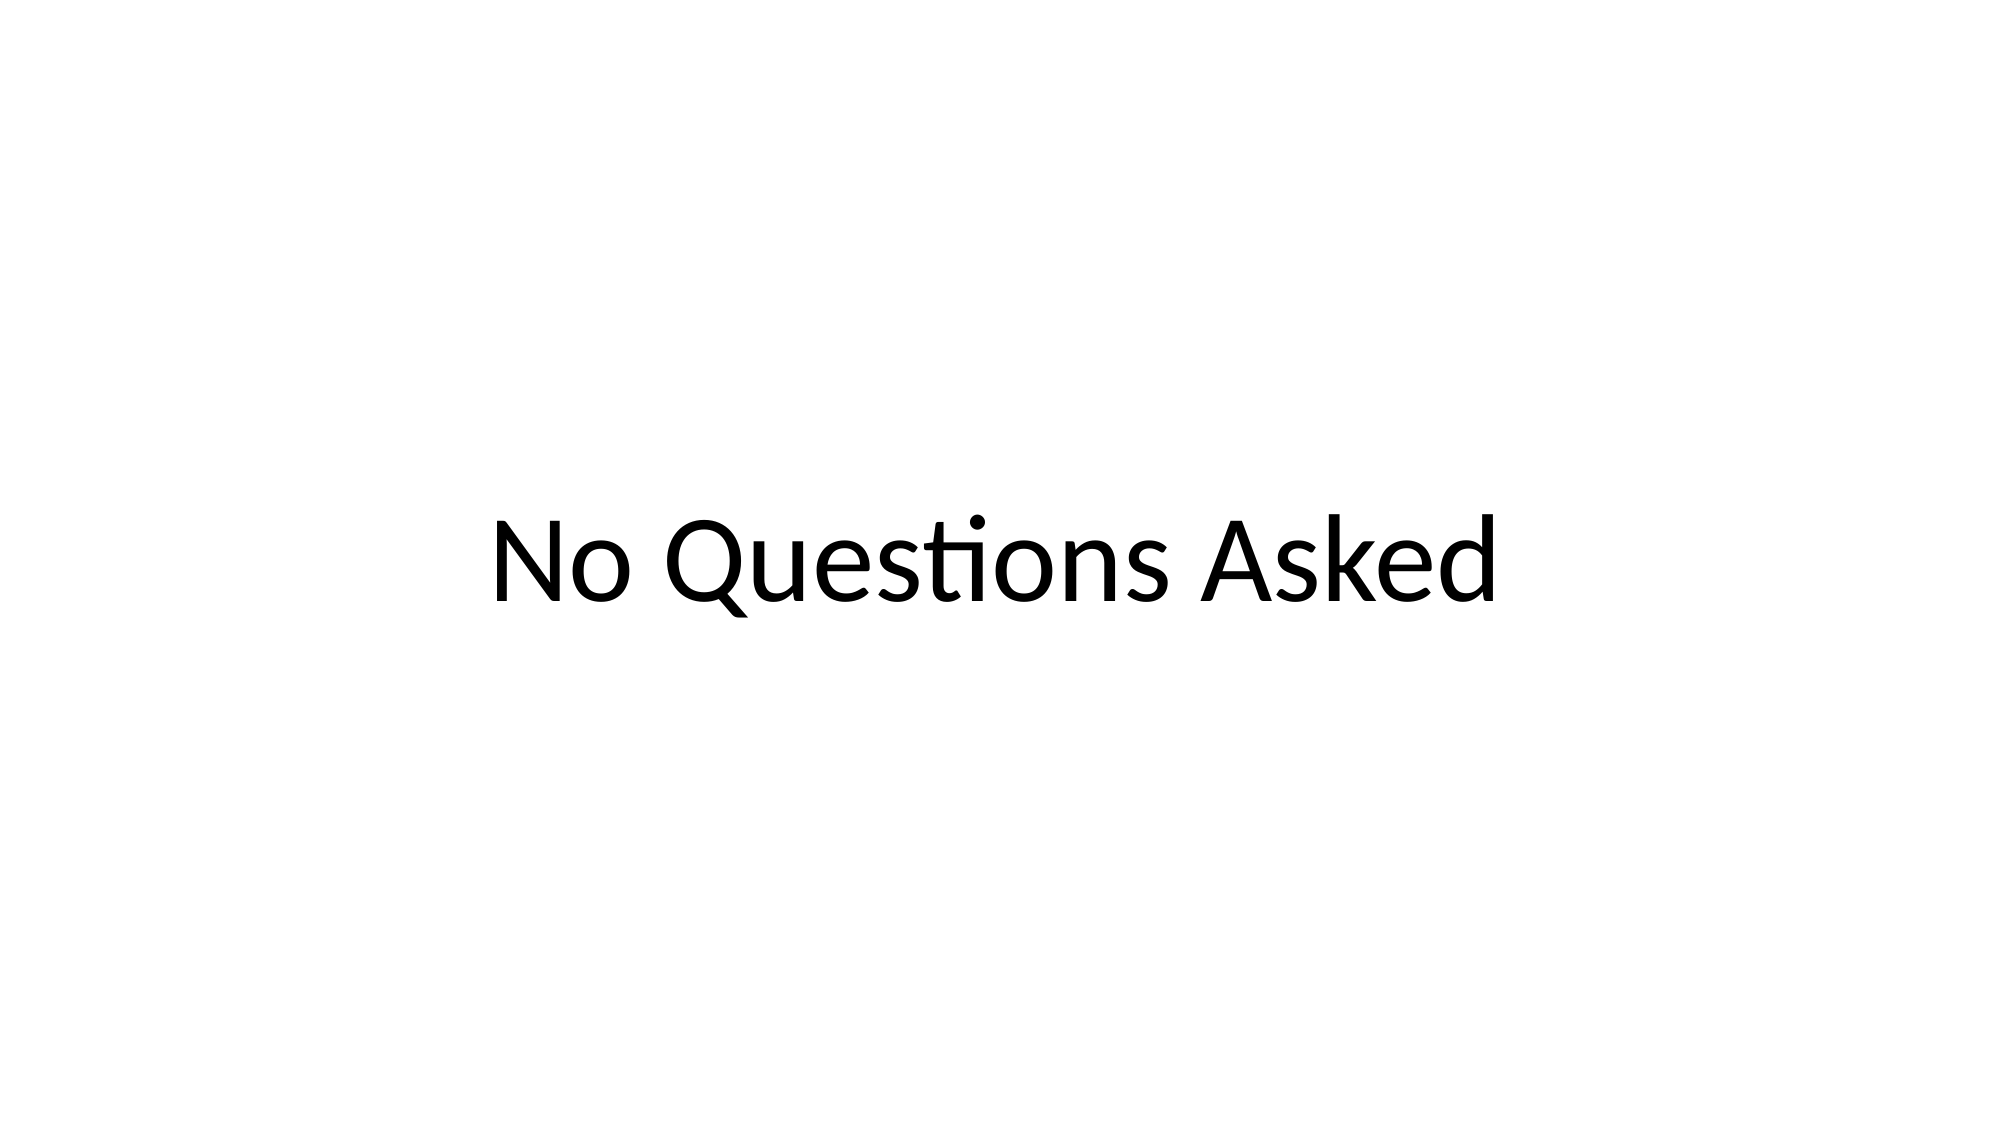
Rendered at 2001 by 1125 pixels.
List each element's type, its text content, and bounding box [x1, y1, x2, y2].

list No Questions Asked [133, 485, 1859, 1006]
